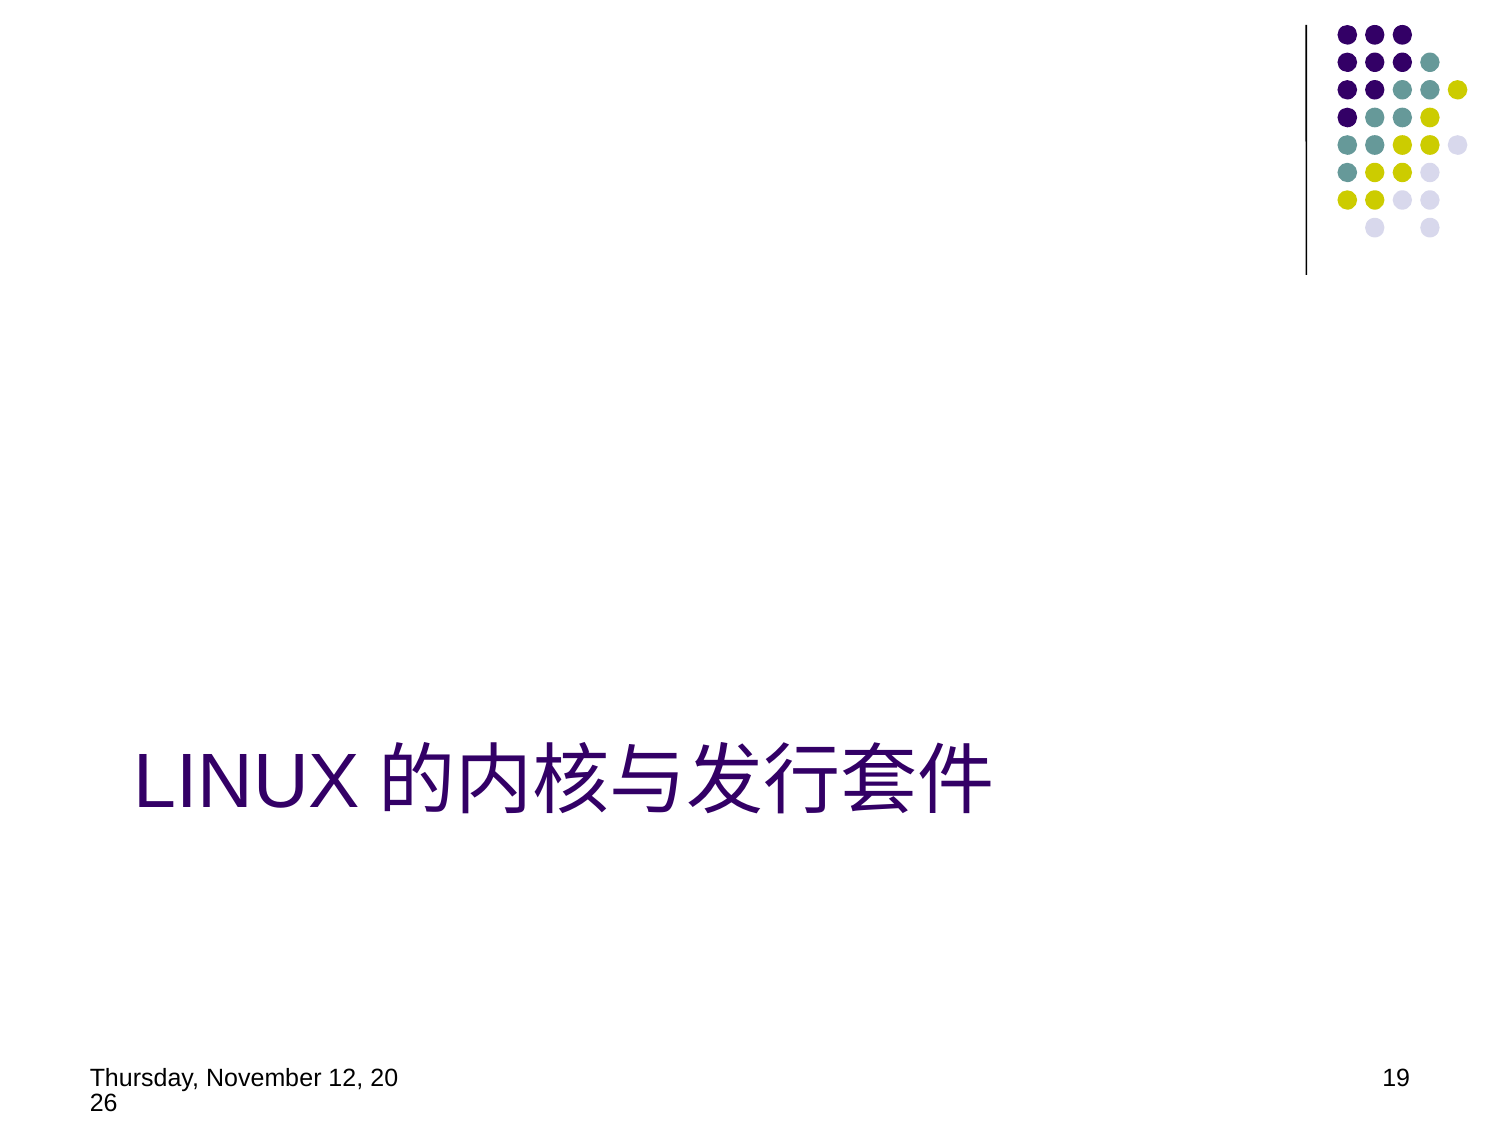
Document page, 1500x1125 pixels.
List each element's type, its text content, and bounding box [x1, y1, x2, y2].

slide_number 19 [1074, 1024, 1425, 1100]
title LINUX的内核与发行套件 [118, 722, 1394, 947]
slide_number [75, 1024, 425, 1100]
